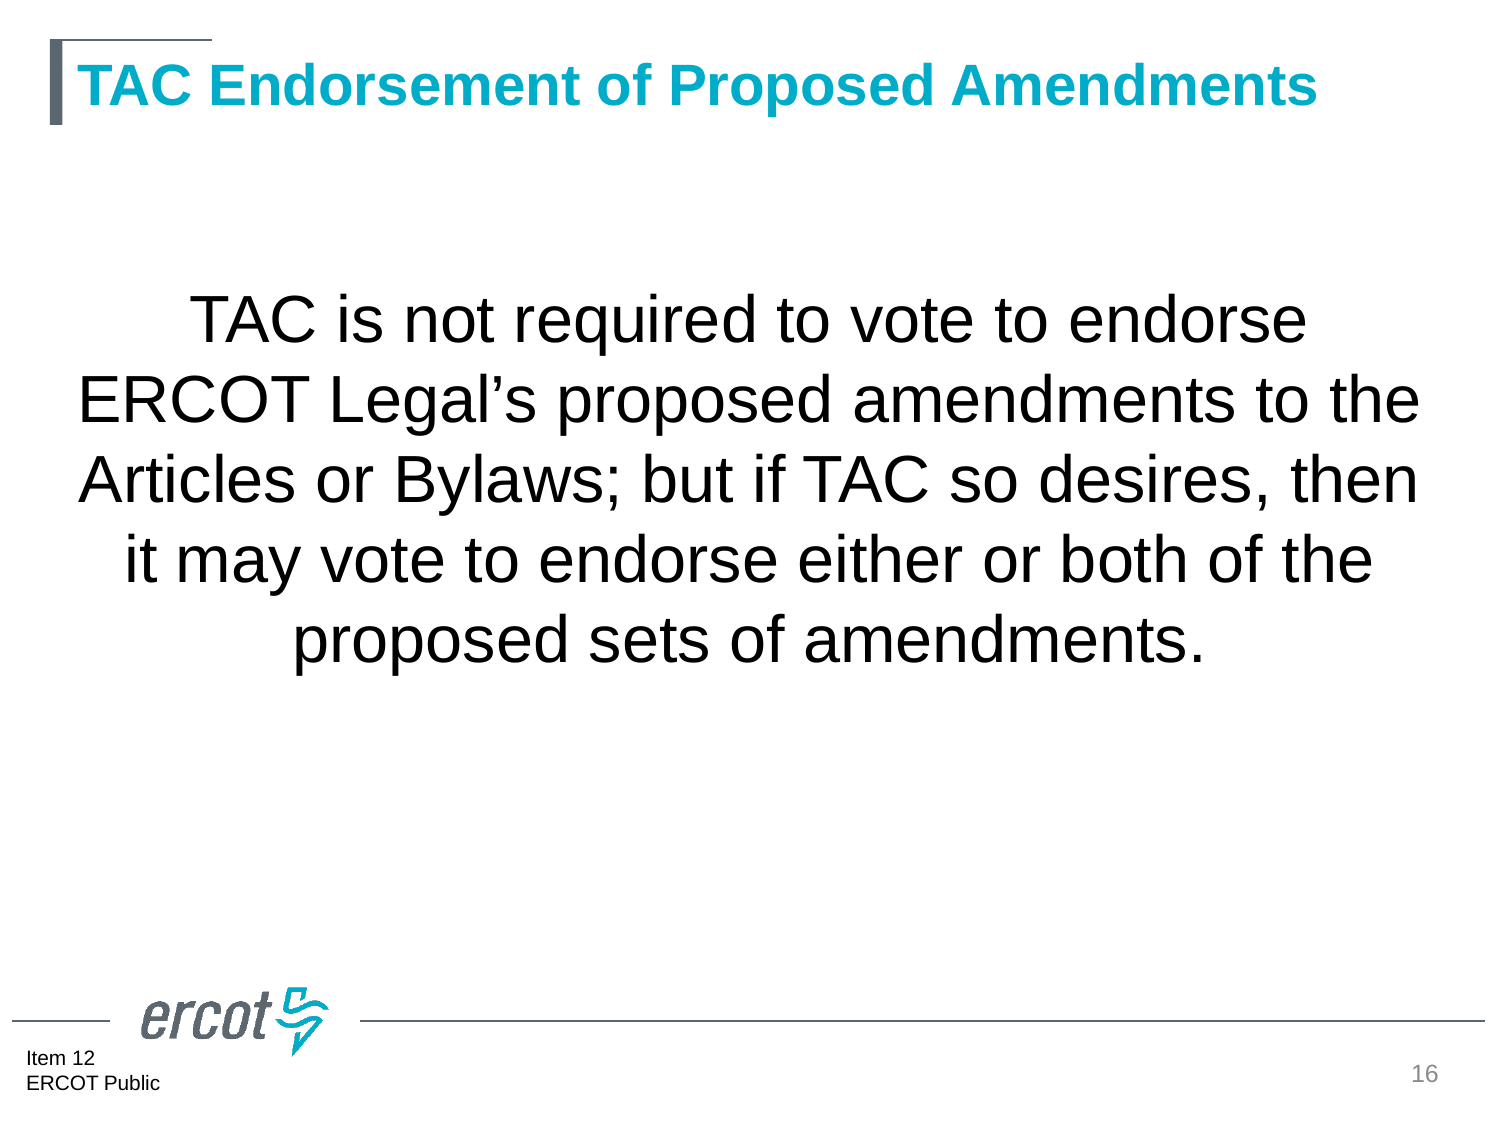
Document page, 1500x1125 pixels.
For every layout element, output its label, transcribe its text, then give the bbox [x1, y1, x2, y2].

list TAC is not required to vote to endorse ERCOT Legal’s proposed amendments to the Articles or Bylaws; but if TAC so desires, then it may vote to endorse either or both of the proposed sets of amendments. [50, 174, 1450, 972]
slide_number 16 [1374, 1033, 1475, 1083]
picture [137, 983, 332, 1059]
title TAC Endorsement of Proposed Amendments [62, 39, 1463, 134]
